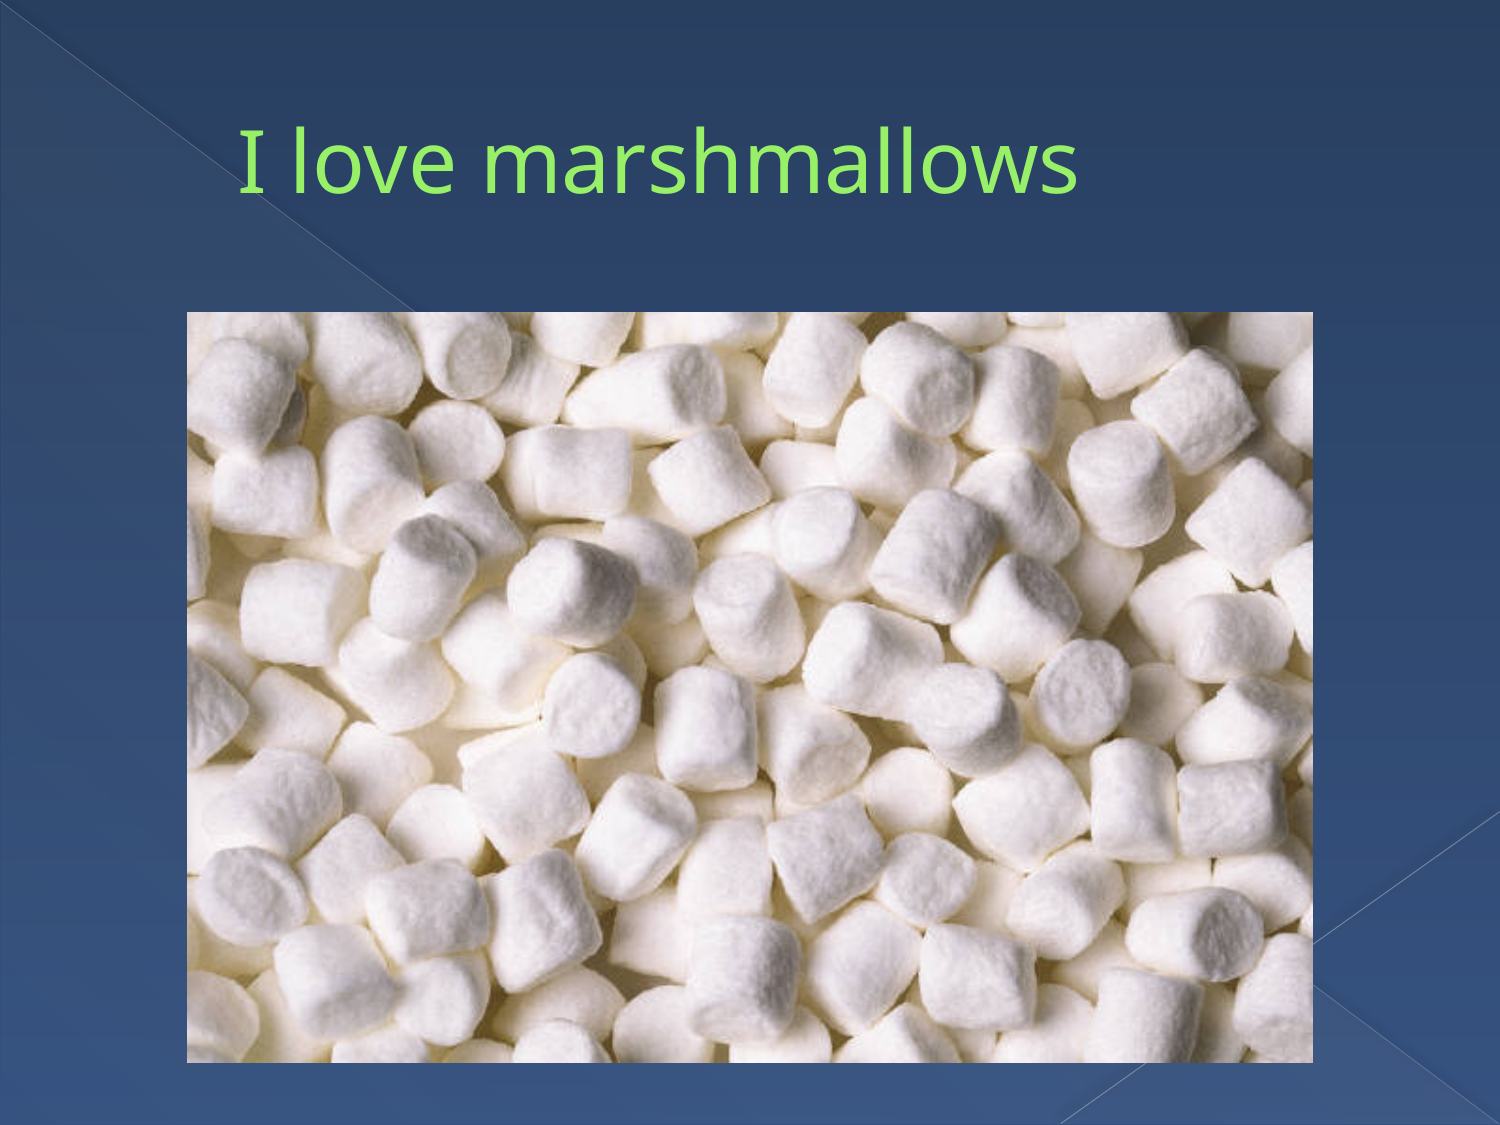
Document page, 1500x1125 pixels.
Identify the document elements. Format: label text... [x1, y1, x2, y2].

picture [187, 312, 1313, 1063]
title I love marshmallows [75, 43, 1425, 274]
